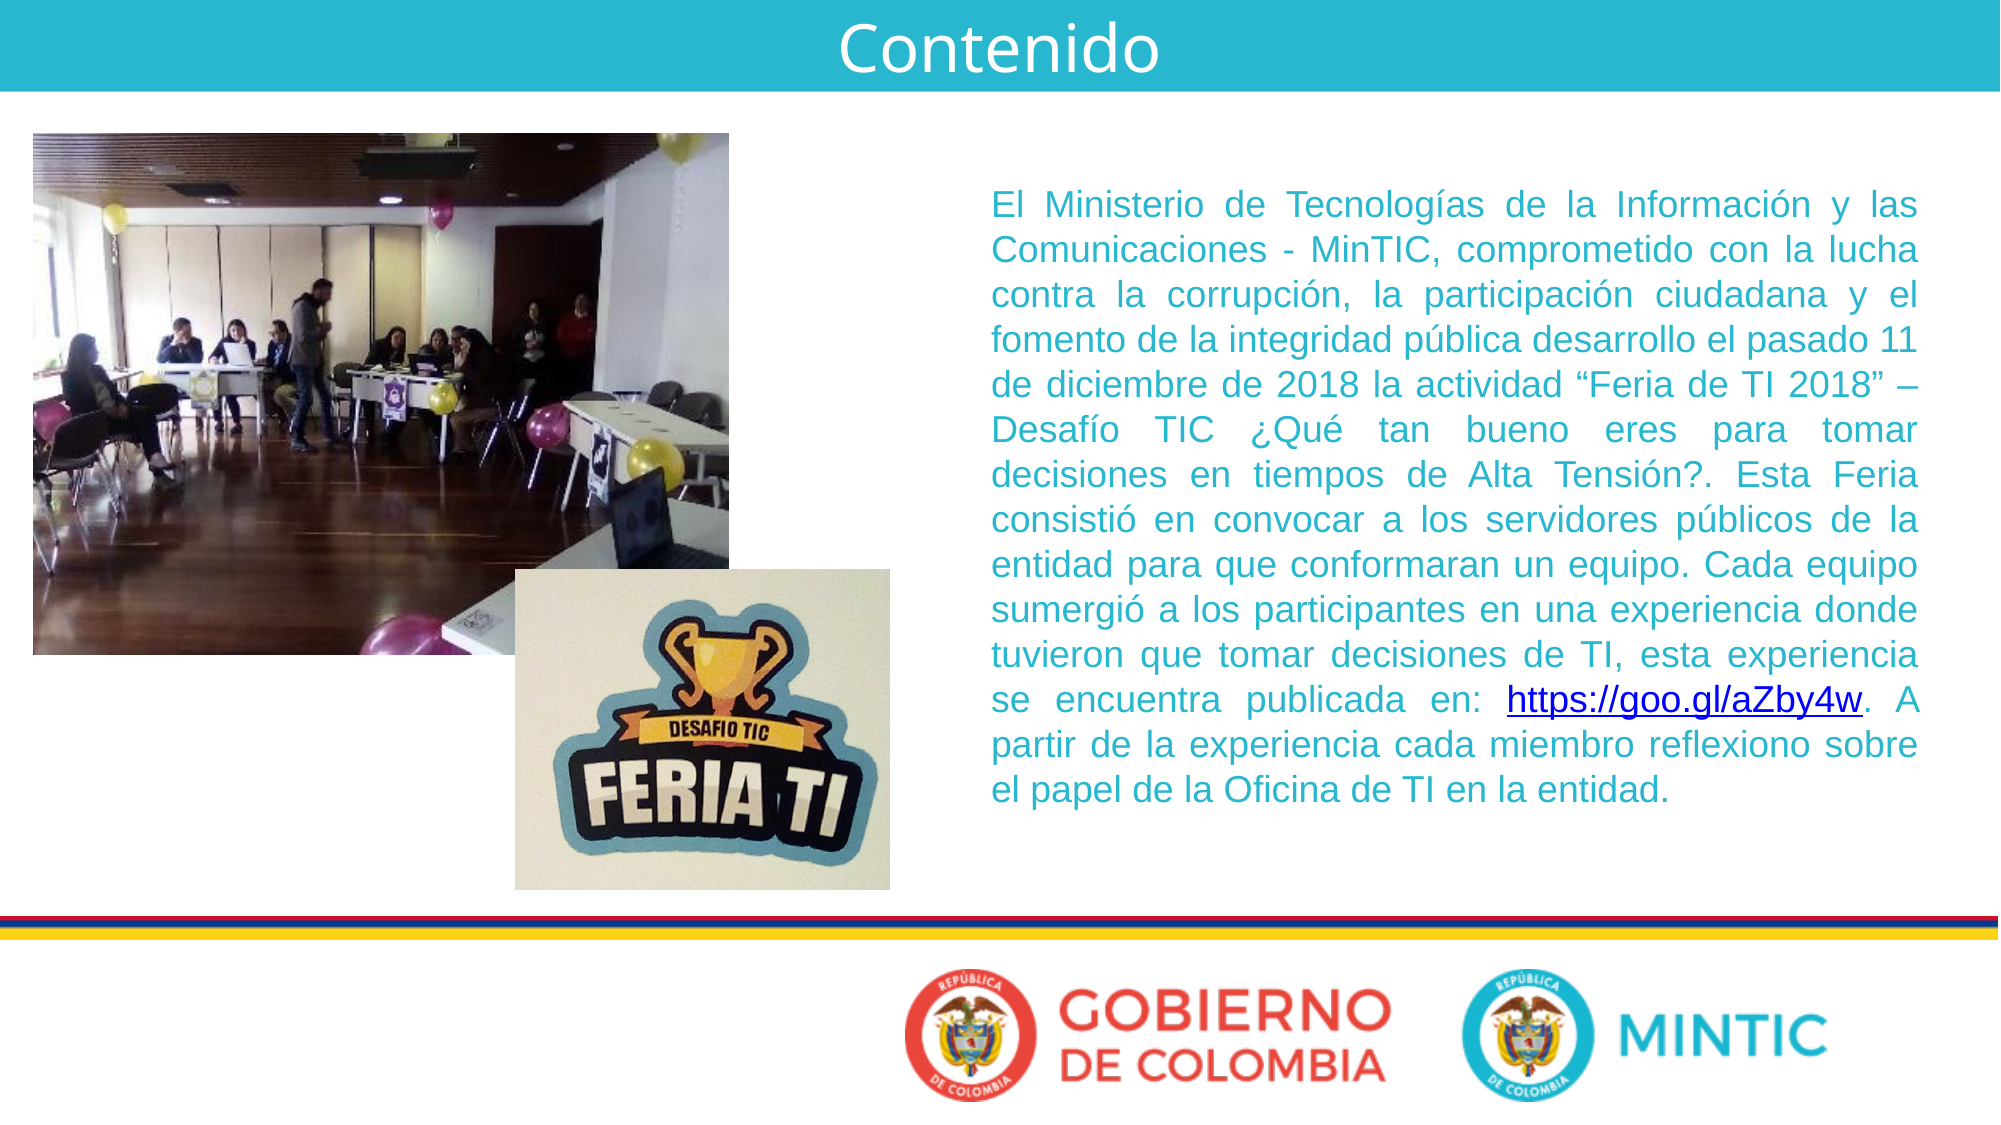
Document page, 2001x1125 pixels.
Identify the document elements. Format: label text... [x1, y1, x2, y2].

picture [33, 133, 891, 890]
picture [905, 969, 1827, 1102]
picture [0, 916, 1998, 940]
text_box El Ministerio de Tecnologías de la Información y las Comunicaciones - MinTIC, comprometido con la lucha contra la corrupción, la participación ciudadana y el fomento de la integridad pública desarrollo el pasado 11 de diciembre de 2018 la actividad “Feria de TI 2018” – Desafío TIC ¿Qué tan bueno eres para tomar decisiones en tiempos de Alta Tensión?. Esta Feria consistió en convocar a los servidores públicos de la entidad para que conformaran un equipo. Cada equipo sumergió a los participantes en una experiencia donde tuvieron que tomar decisiones de TI, esta experiencia se encuentra publicada en: https://goo.gl/aZby4w. A partir de la experiencia cada miembro reflexiono sobre el papel de la Oficina de TI en la entidad. [976, 172, 1934, 709]
text_box Contenido [0, 0, 2000, 94]
